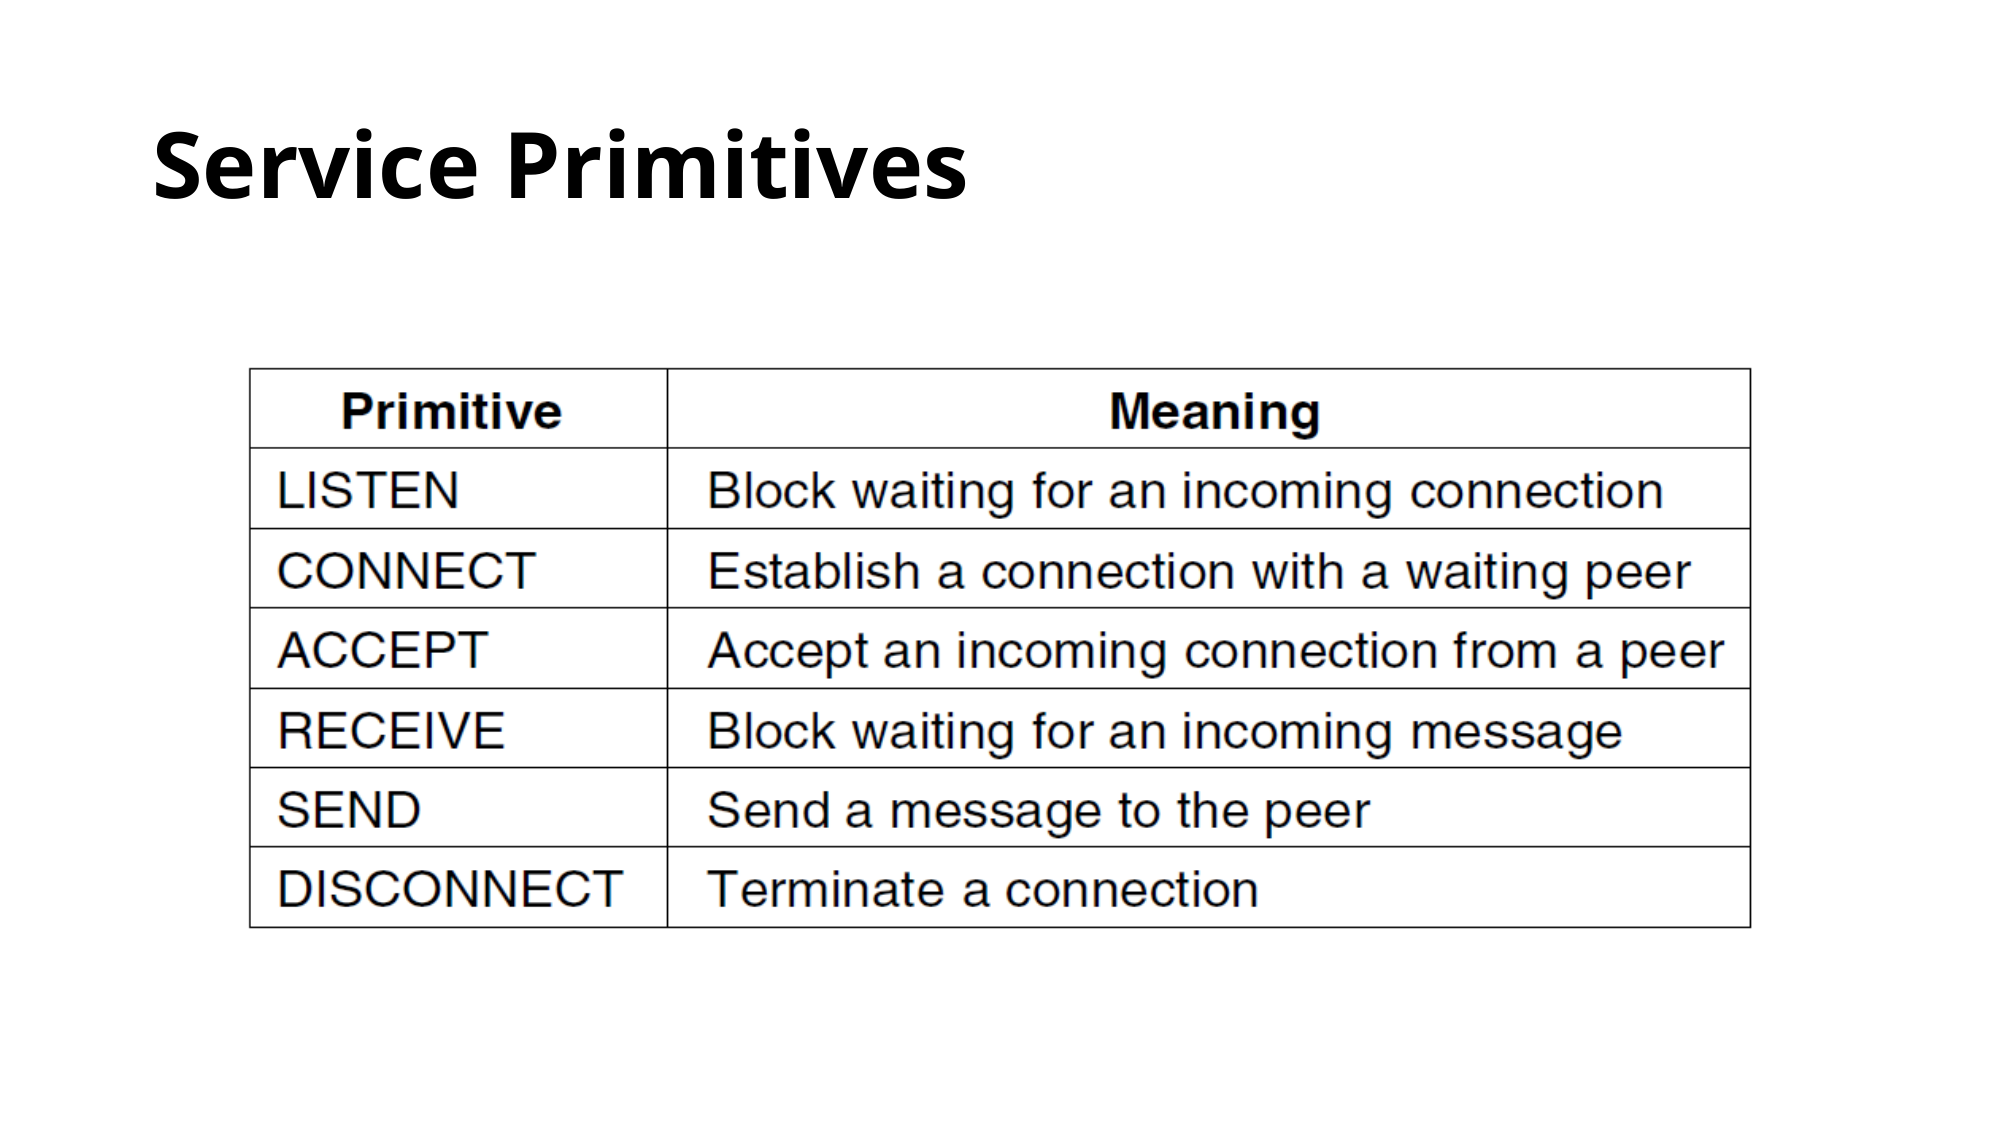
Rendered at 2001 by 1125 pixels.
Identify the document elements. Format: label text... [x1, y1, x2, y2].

title Service Primitives [137, 59, 1863, 278]
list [224, 350, 1795, 970]
